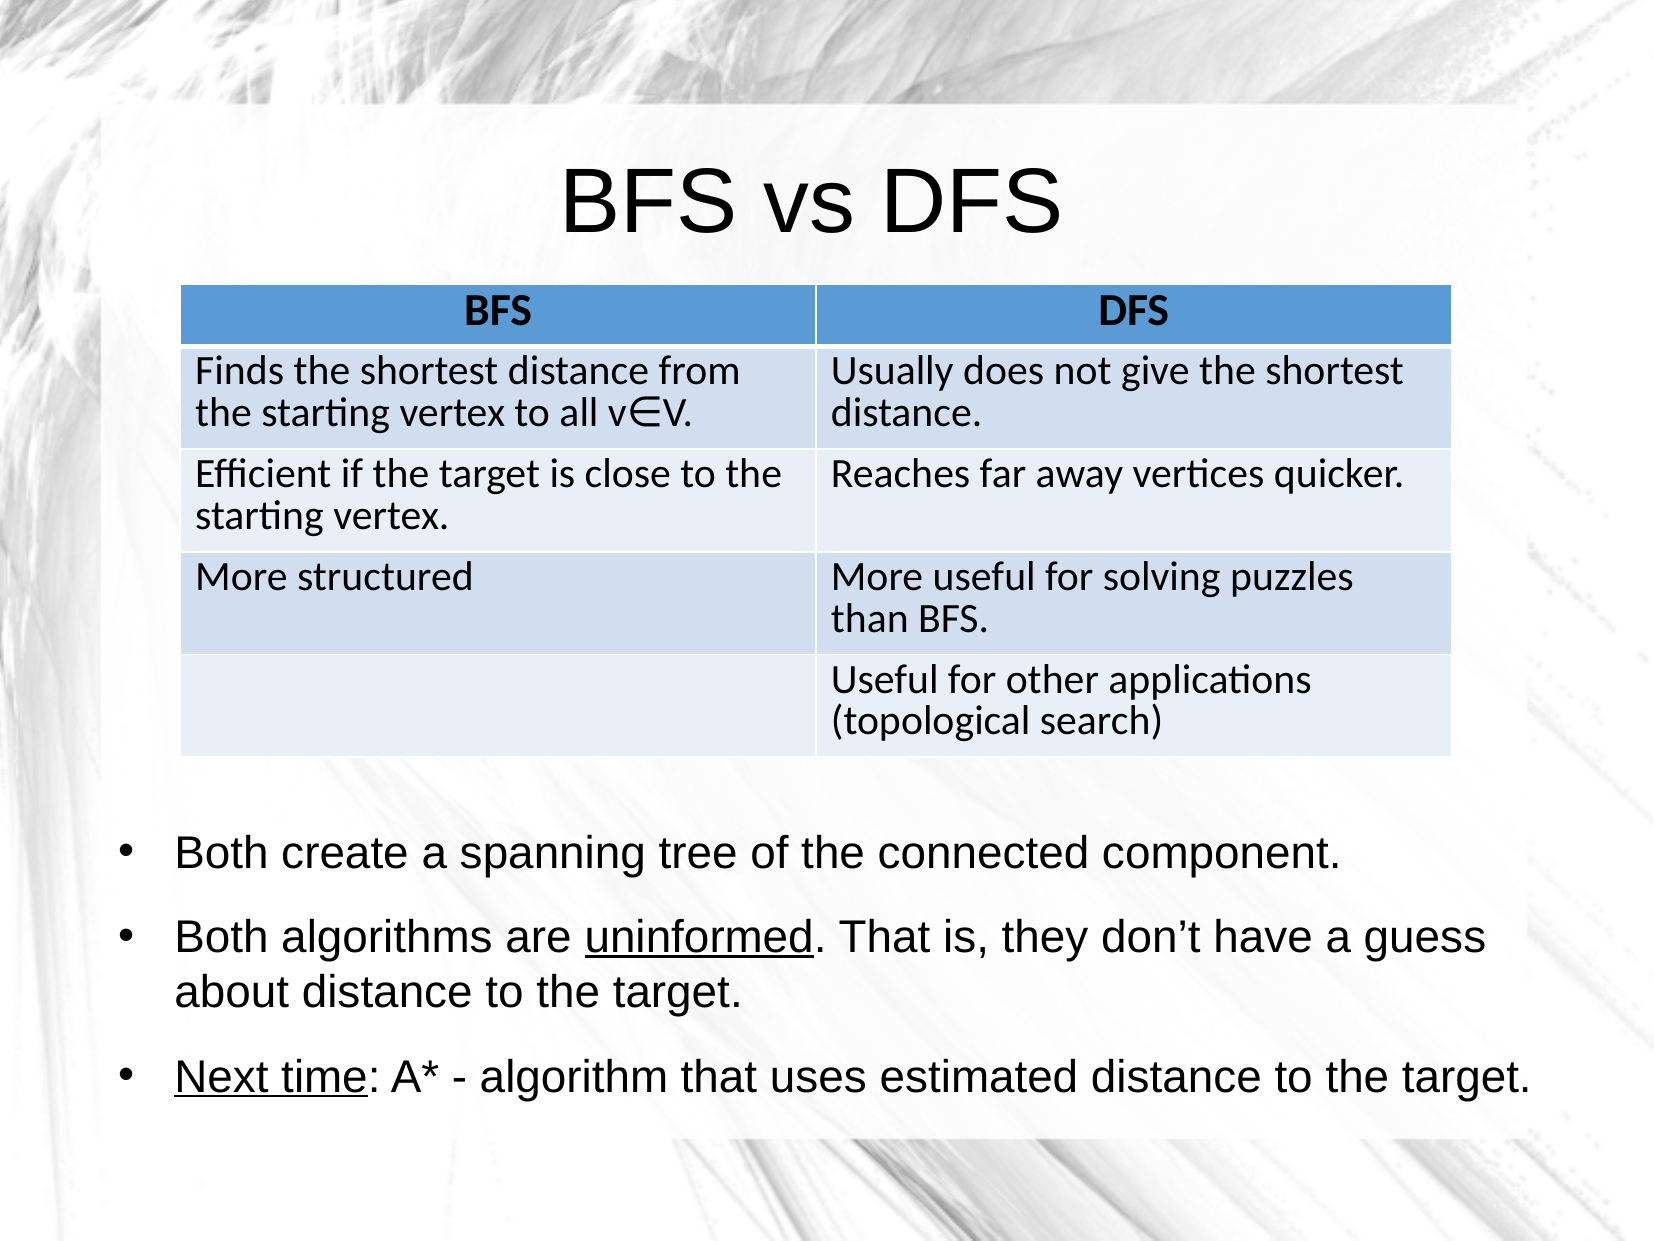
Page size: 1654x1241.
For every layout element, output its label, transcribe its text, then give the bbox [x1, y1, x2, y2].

table_cell Useful for other applications (topological search) [817, 655, 1451, 756]
table_cell Reaches far away vertices quicker. [817, 450, 1451, 551]
table_cell More structured [181, 553, 815, 654]
table_header DFS [817, 285, 1451, 344]
table_cell Finds the shortest distance from the starting vertex to all v∈V. [181, 349, 815, 448]
table_cell Efficient if the target is close to the starting vertex. [181, 450, 815, 551]
picture [0, 0, 1654, 1241]
table_cell More useful for solving puzzles than BFS. [817, 553, 1451, 654]
table_cell [181, 655, 815, 756]
list Both create a spanning tree of the connected component. Both algorithms are uninformed. That is, they don’t have a guess about distance to the target. Next time: A* - algorithm that uses estimated distance to the target. [118, 319, 1571, 1102]
table_cell Usually does not give the shortest distance. [817, 349, 1451, 448]
title BFS vs DFS [118, 112, 1506, 281]
table_header BFS [181, 285, 815, 344]
